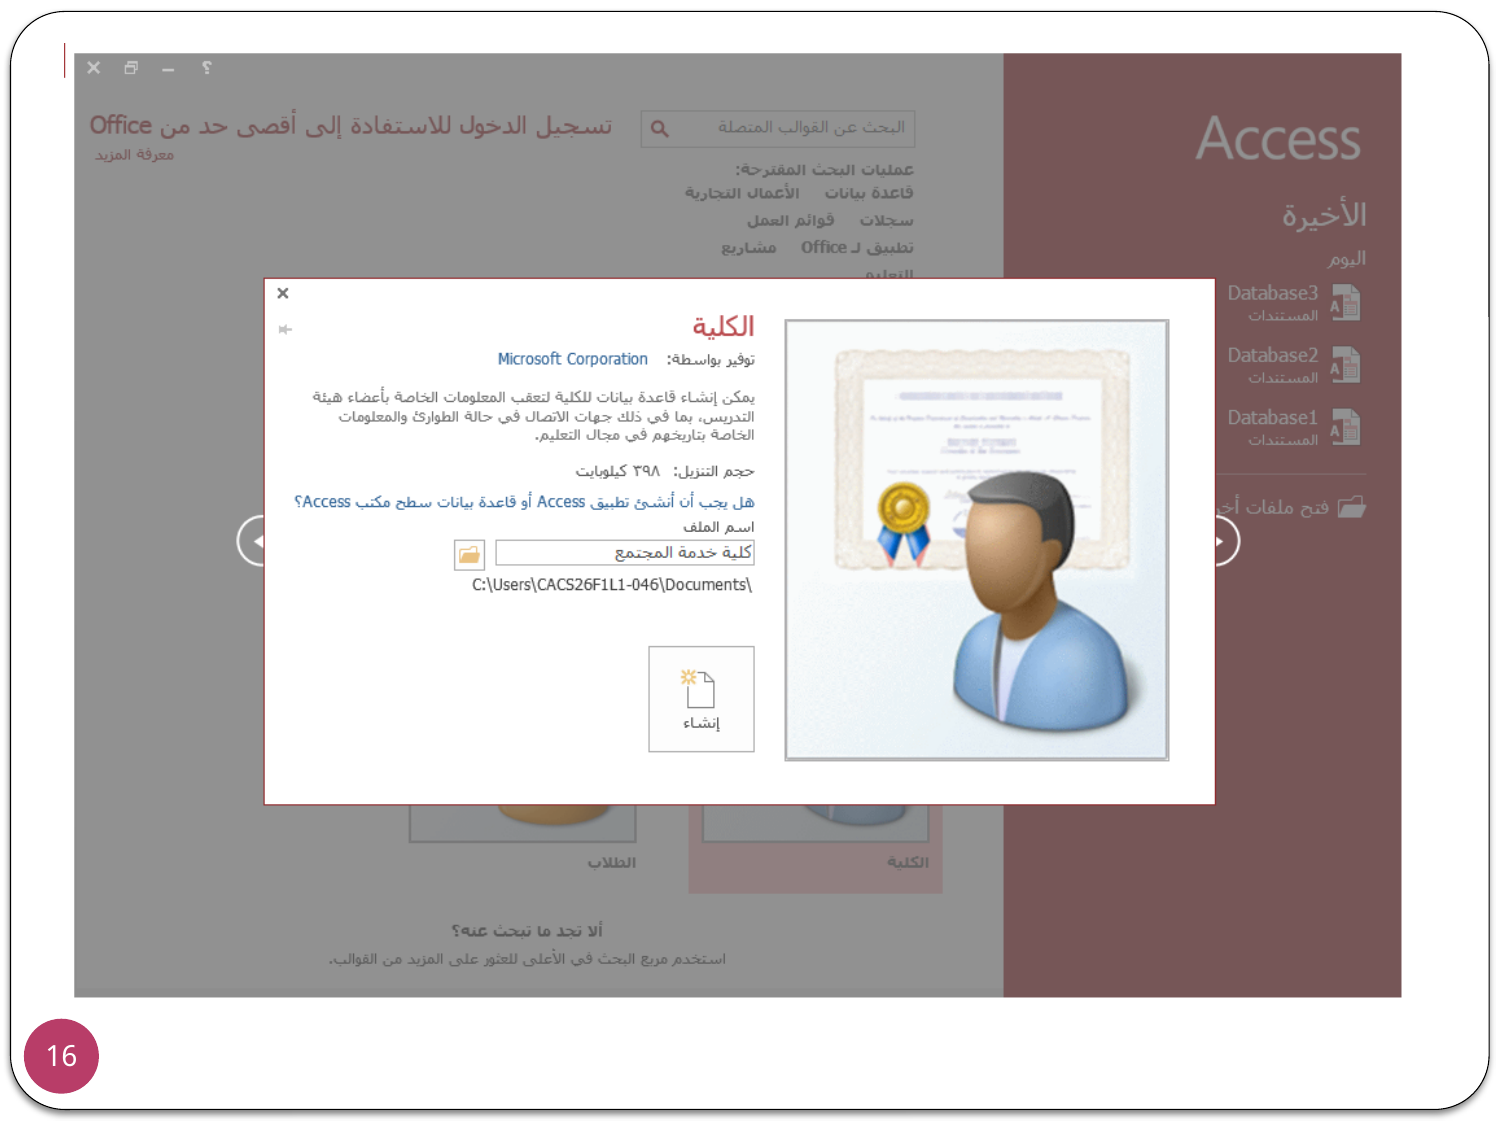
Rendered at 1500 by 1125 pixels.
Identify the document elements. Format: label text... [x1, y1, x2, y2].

picture [64, 43, 1413, 1008]
slide_number 16 [23, 1018, 99, 1094]
